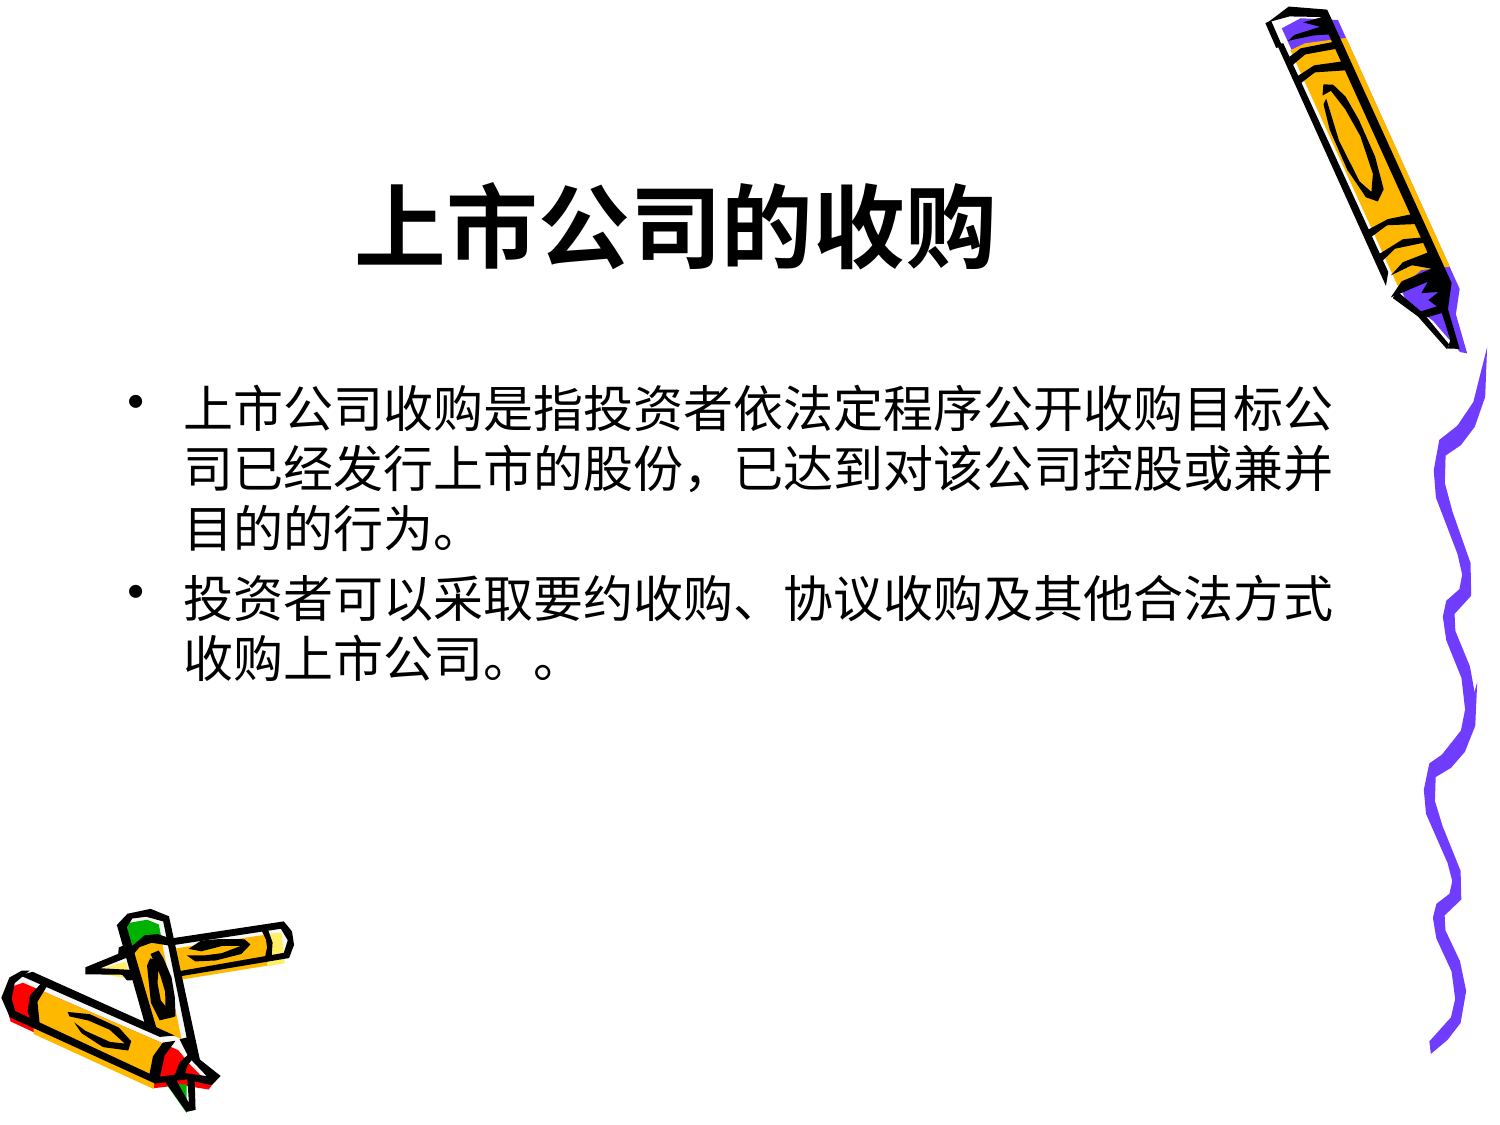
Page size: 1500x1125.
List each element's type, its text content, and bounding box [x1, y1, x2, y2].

list 上市公司收购是指投资者依法定程序公开收购目标公司已经发行上市的股份，已达到对该公司控股或兼并目的的行为。 投资者可以采取要约收购、协议收购及其他合法方式收购上市公司。。 [112, 299, 1376, 901]
title 上市公司的收购 [112, 24, 1240, 288]
